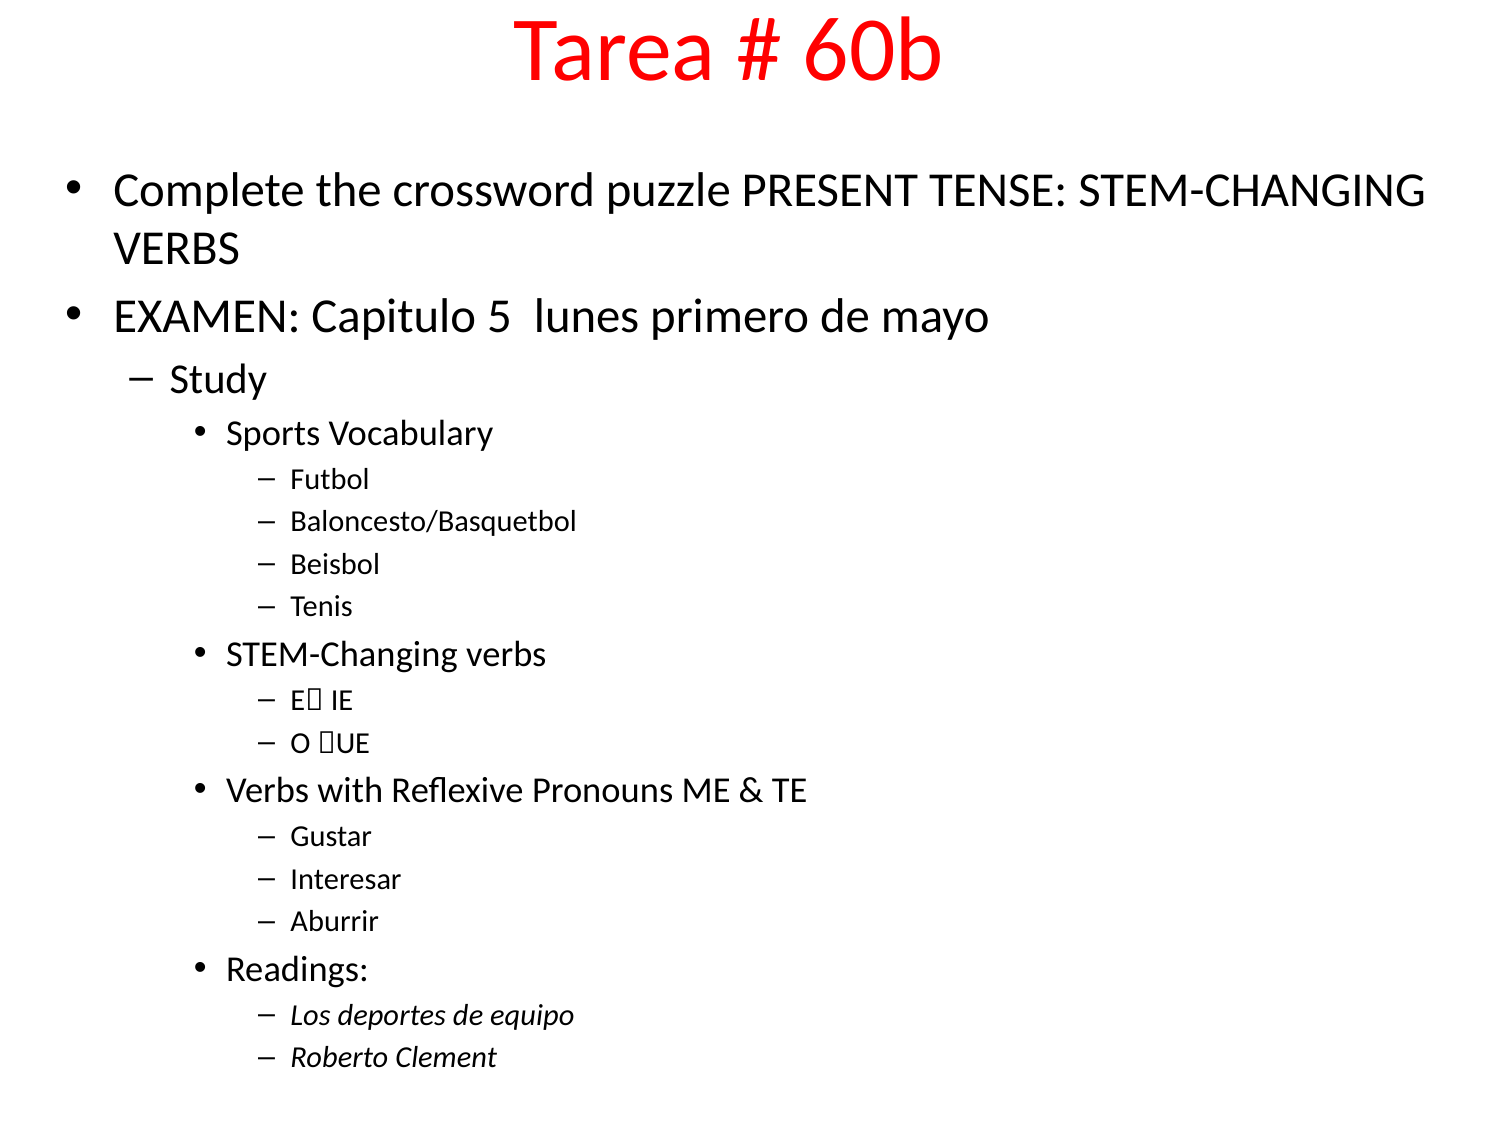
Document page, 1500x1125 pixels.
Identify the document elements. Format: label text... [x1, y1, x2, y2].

title Tarea # 60b [75, 0, 1425, 138]
list Complete the crossword puzzle PRESENT TENSE: STEM-CHANGING VERBS EXAMEN: Capitulo 5 lunes primero de mayo Study Sports Vocabulary Futbol Baloncesto/Basquetbol Beisbol Tenis STEM-Changing verbs E IE O UE Verbs with Reflexive Pronouns ME & TE Gustar Interesar Aburrir Readings: Los deportes de equipo Roberto Clement [50, 149, 1475, 1088]
